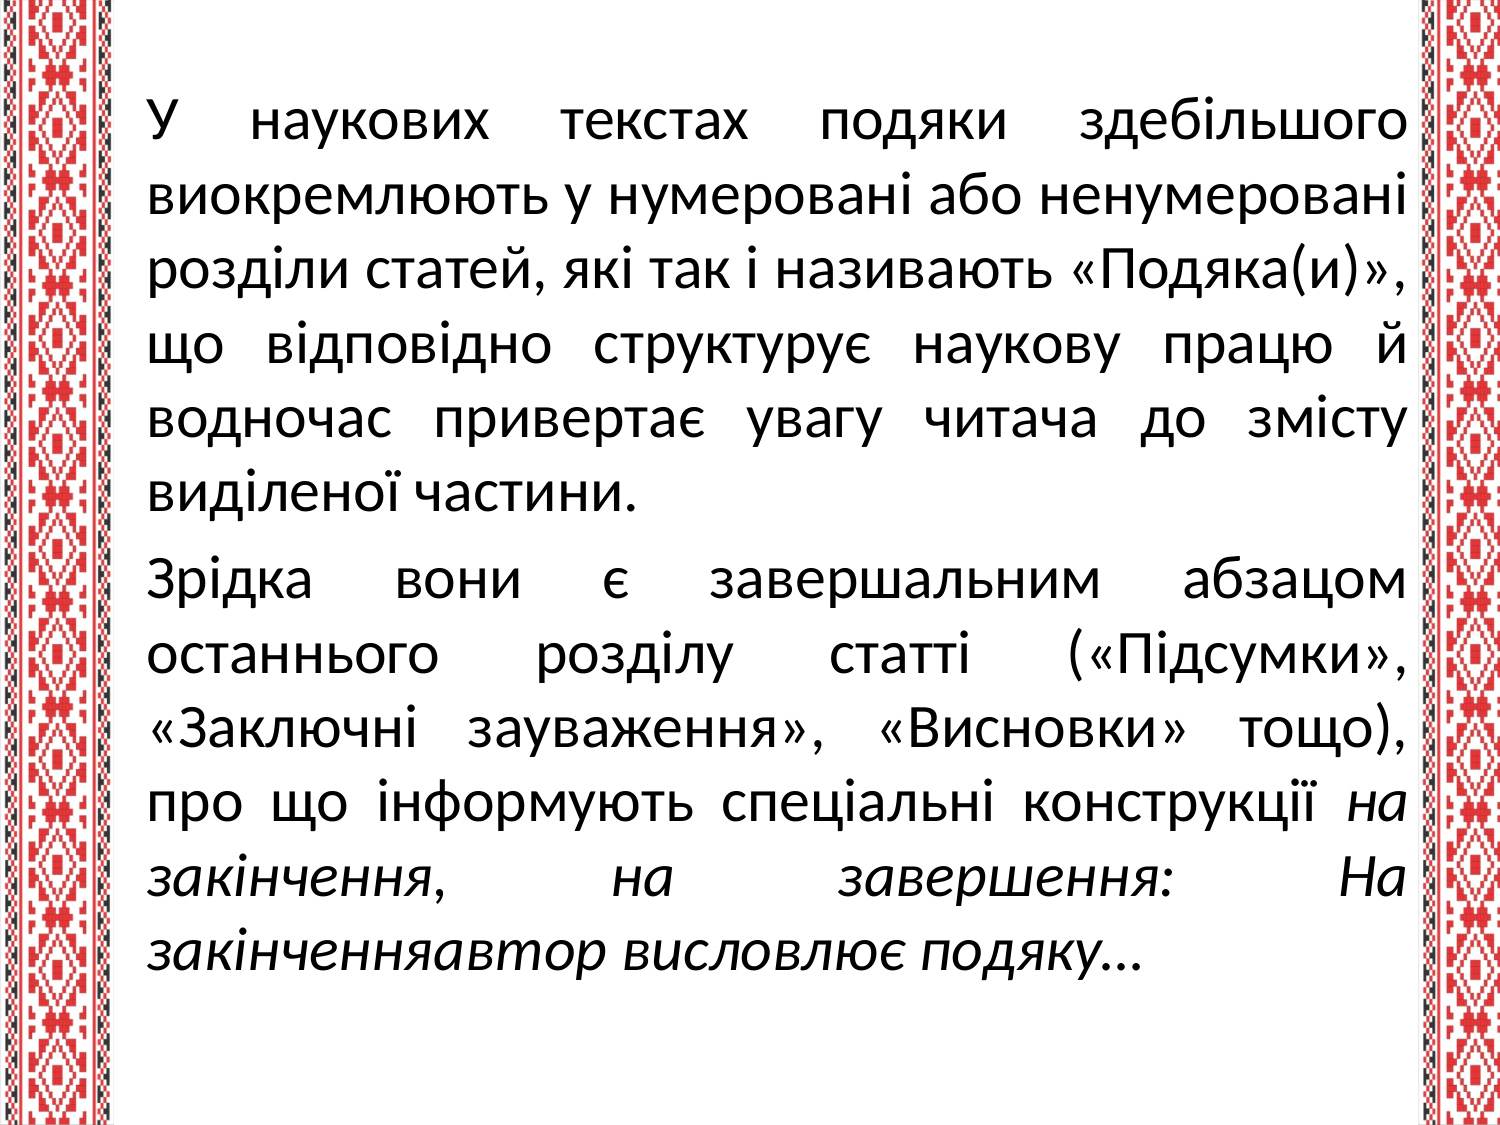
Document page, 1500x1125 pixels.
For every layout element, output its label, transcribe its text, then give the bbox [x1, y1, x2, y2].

picture [0, 1, 620, 1124]
list У наукових текстах подяки здебільшого виокремлюють у нумеровані або ненумеровані розділи статей, які так і називають «Подяка(и)», що відповідно структурує наукову працю й водночас привертає увагу читача до змісту виділеної частини. Зрідка вони є завершальним абзацом останнього розділу статті («Підсумки», «Заключні зауваження», «Висновки» тощо), про що інформують спеціальні конструкції на закінчення, на завершення: На закінченняавтор висловлює подяку… [114, 70, 1418, 1005]
picture [911, 1, 1500, 1124]
